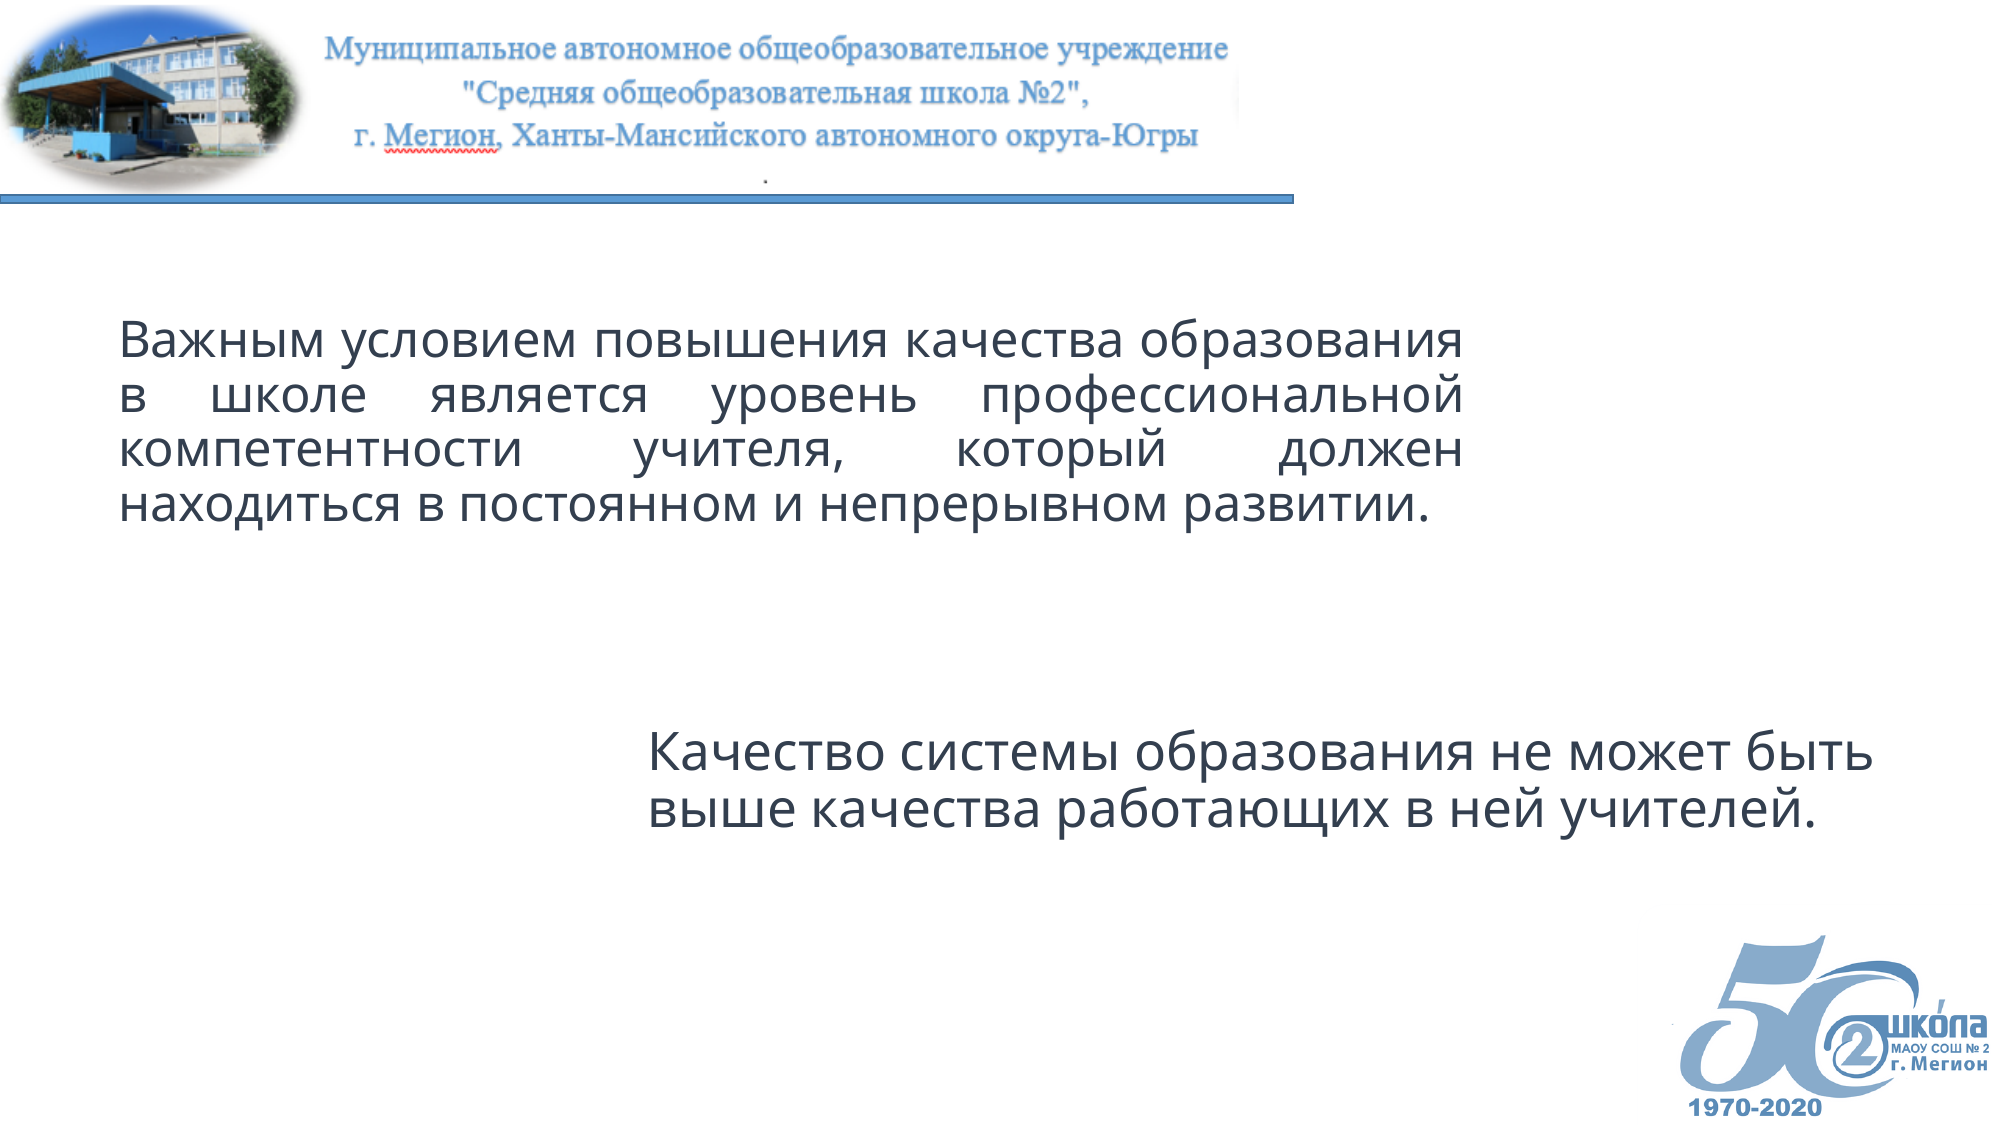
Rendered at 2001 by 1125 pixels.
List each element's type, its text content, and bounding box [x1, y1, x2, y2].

text_box Качество системы образования не может быть выше качества работающих в ней учителей. [633, 716, 1911, 889]
picture [1637, 904, 1992, 1125]
list Важным условием повышения качества образования в школе является уровень профессиональной компетентности учителя, который должен находиться в постоянном и непрерывном развитии. [103, 306, 1481, 585]
picture [0, 0, 1239, 194]
